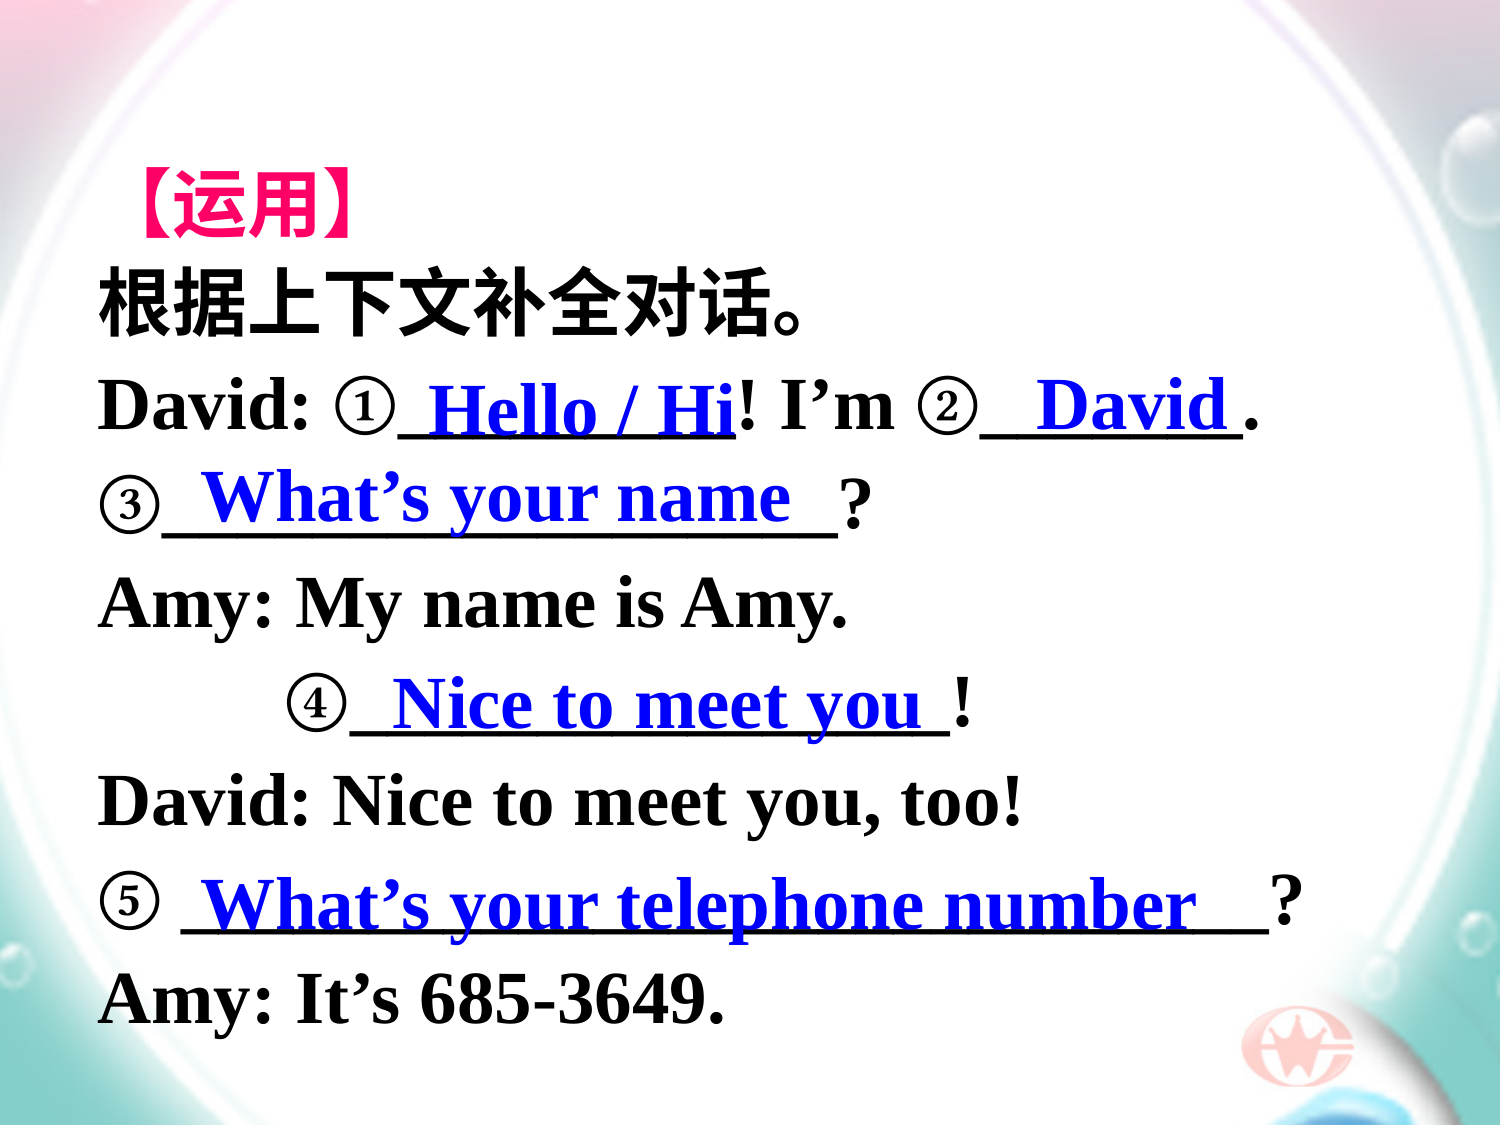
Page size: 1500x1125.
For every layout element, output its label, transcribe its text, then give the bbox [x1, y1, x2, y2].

text_box David [1021, 338, 1244, 452]
text_box Hello / Hi [413, 343, 752, 430]
text_box 【运用】 根据上下文补全对话。 David: ①_________! I’m ②_______. ③__________________? Amy: My name is Amy. ④________________! David: Nice to meet you, too! ⑤ _____________________________? Amy: It’s 685-3649. [82, 140, 1447, 1046]
text_box What’s your name [185, 430, 807, 544]
text_box What’s your telephone number [185, 837, 1214, 952]
text_box Nice to meet you [378, 637, 939, 751]
picture [0, 0, 1500, 1125]
